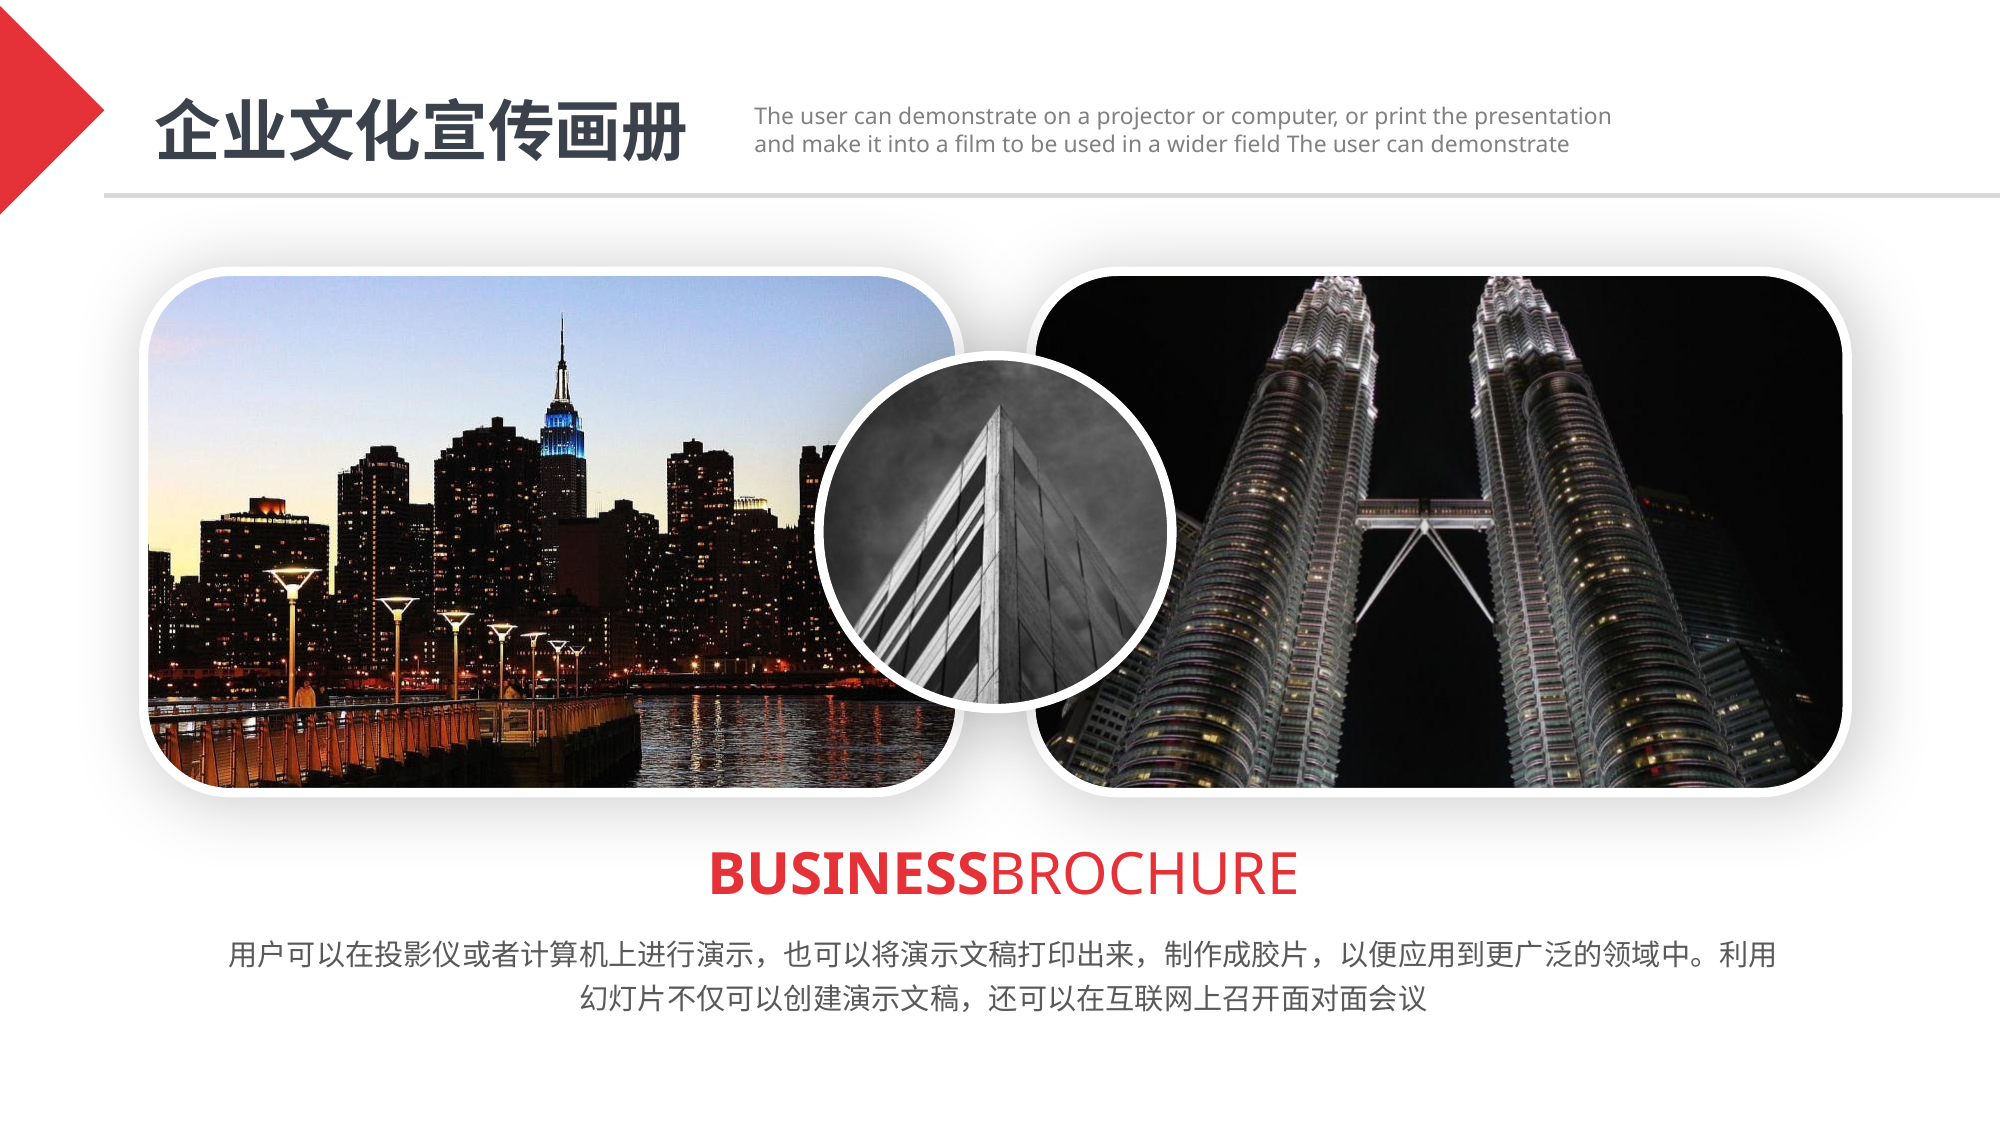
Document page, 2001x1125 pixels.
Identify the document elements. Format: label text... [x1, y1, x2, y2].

text_box BUSINESSBROCHURE [328, 828, 1678, 914]
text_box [0, 0, 2000, 238]
text_box 用户可以在投影仪或者计算机上进行演示，也可以将演示文稿打印出来，制作成胶片，以便应用到更广泛的领域中。利用幻灯片不仅可以创建演示文稿，还可以在互联网上召开面对面会议 [208, 920, 1798, 1023]
text_box [817, 354, 1173, 710]
text_box [1036, 270, 1849, 794]
text_box [142, 270, 955, 794]
